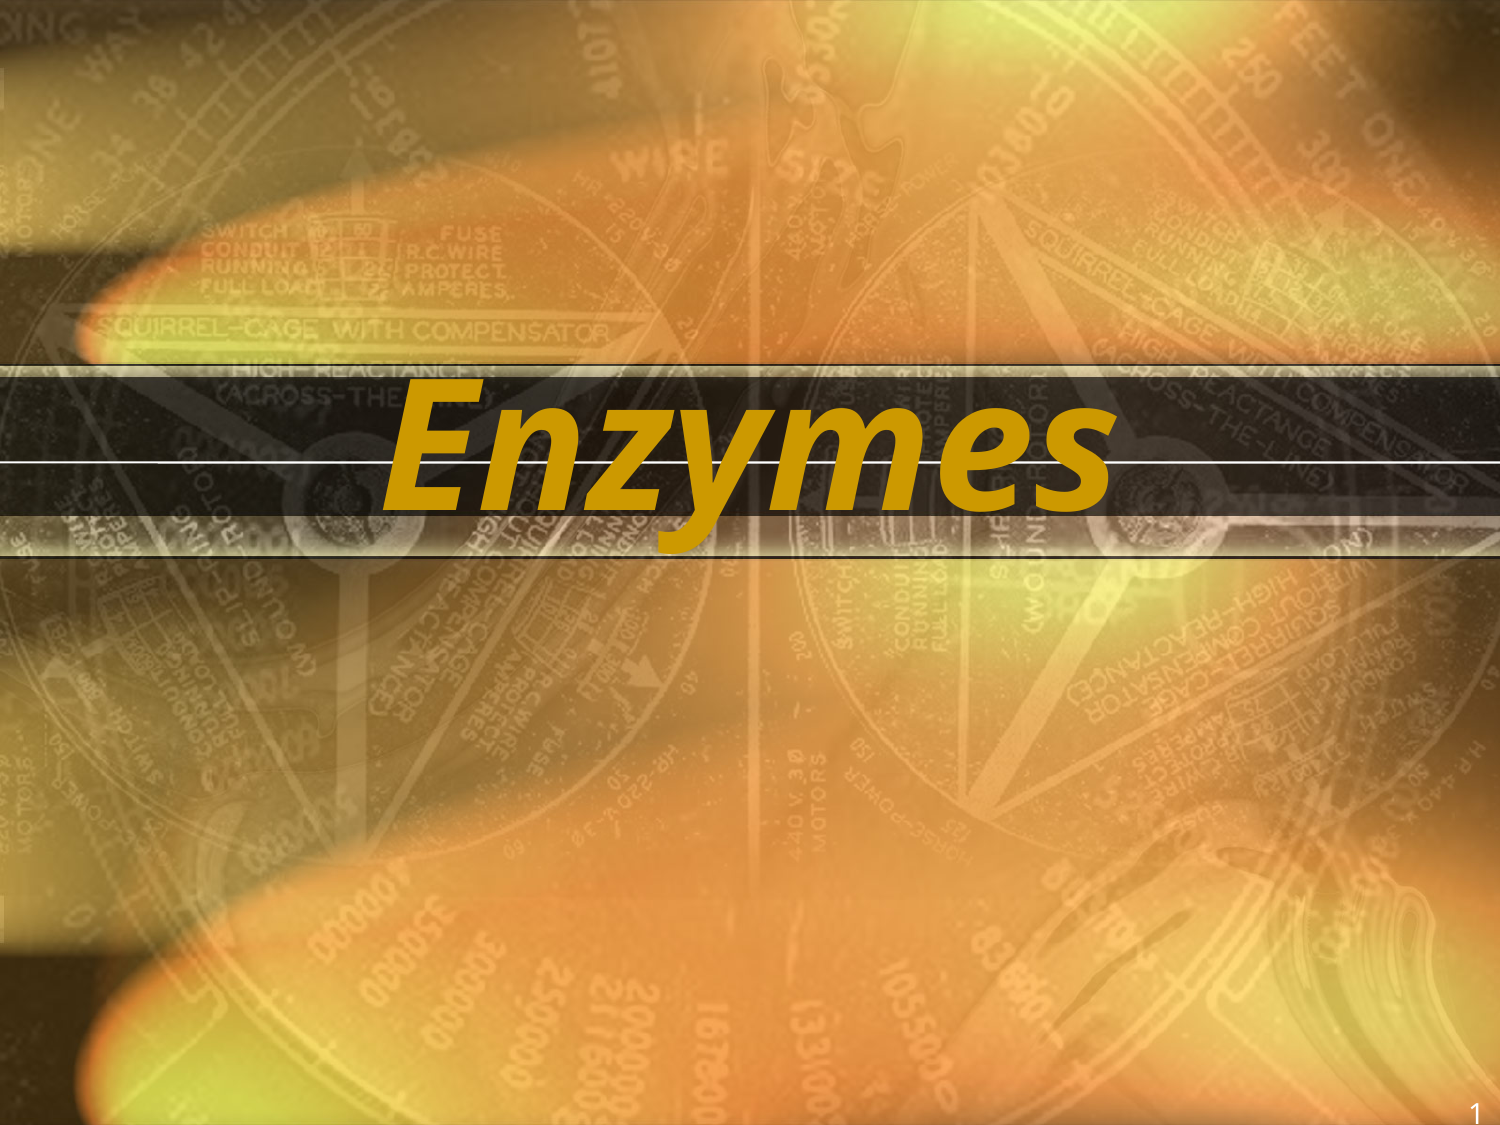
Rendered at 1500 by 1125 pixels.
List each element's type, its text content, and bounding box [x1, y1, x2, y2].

title Enzymes [0, 387, 1500, 488]
picture [0, 488, 1500, 1125]
picture [0, 0, 1500, 387]
slide_number 1 [1187, 1087, 1500, 1125]
